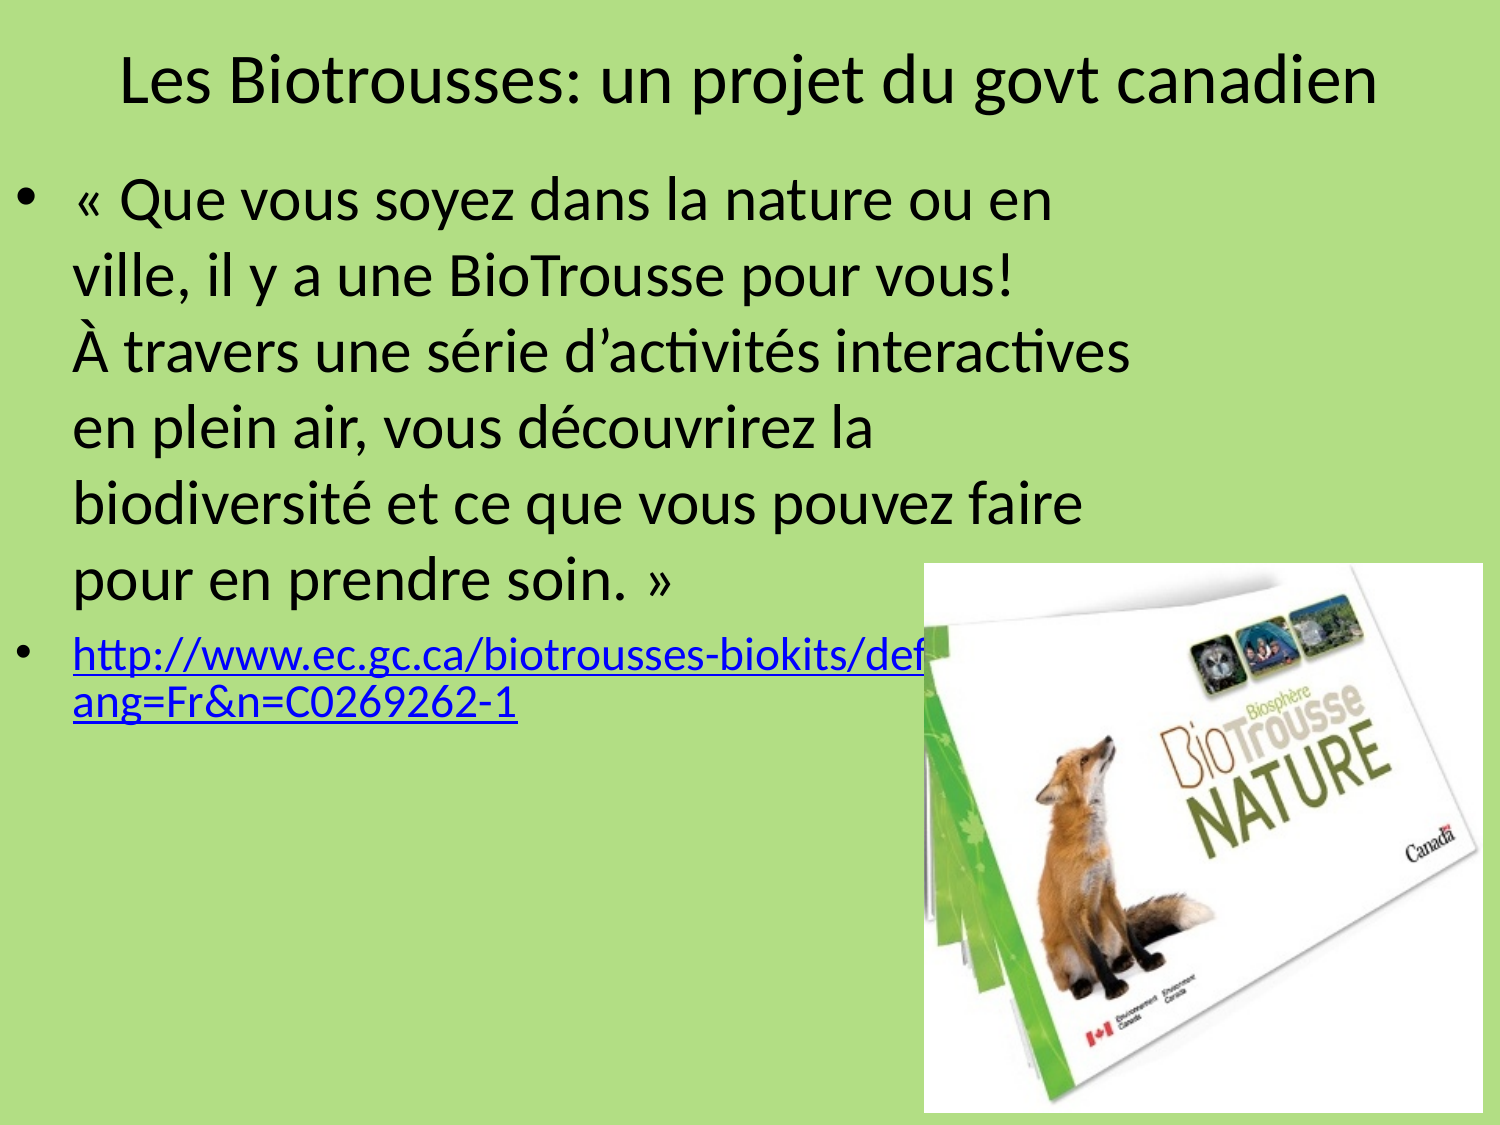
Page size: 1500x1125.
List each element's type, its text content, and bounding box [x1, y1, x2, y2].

title Les Biotrousses: un projet du govt canadien [0, 0, 1500, 150]
list « Que vous soyez dans la nature ou en ville, il y a une BioTrousse pour vous! À travers une série d’activités interactives en plein air, vous découvrirez la biodiversité et ce que vous pouvez faire pour en prendre soin. » http://www.ec.gc.ca/biotrousses-biokits/default.asp?lang=Fr&n=C0269262-1 [0, 149, 1150, 763]
picture [924, 563, 1483, 1113]
